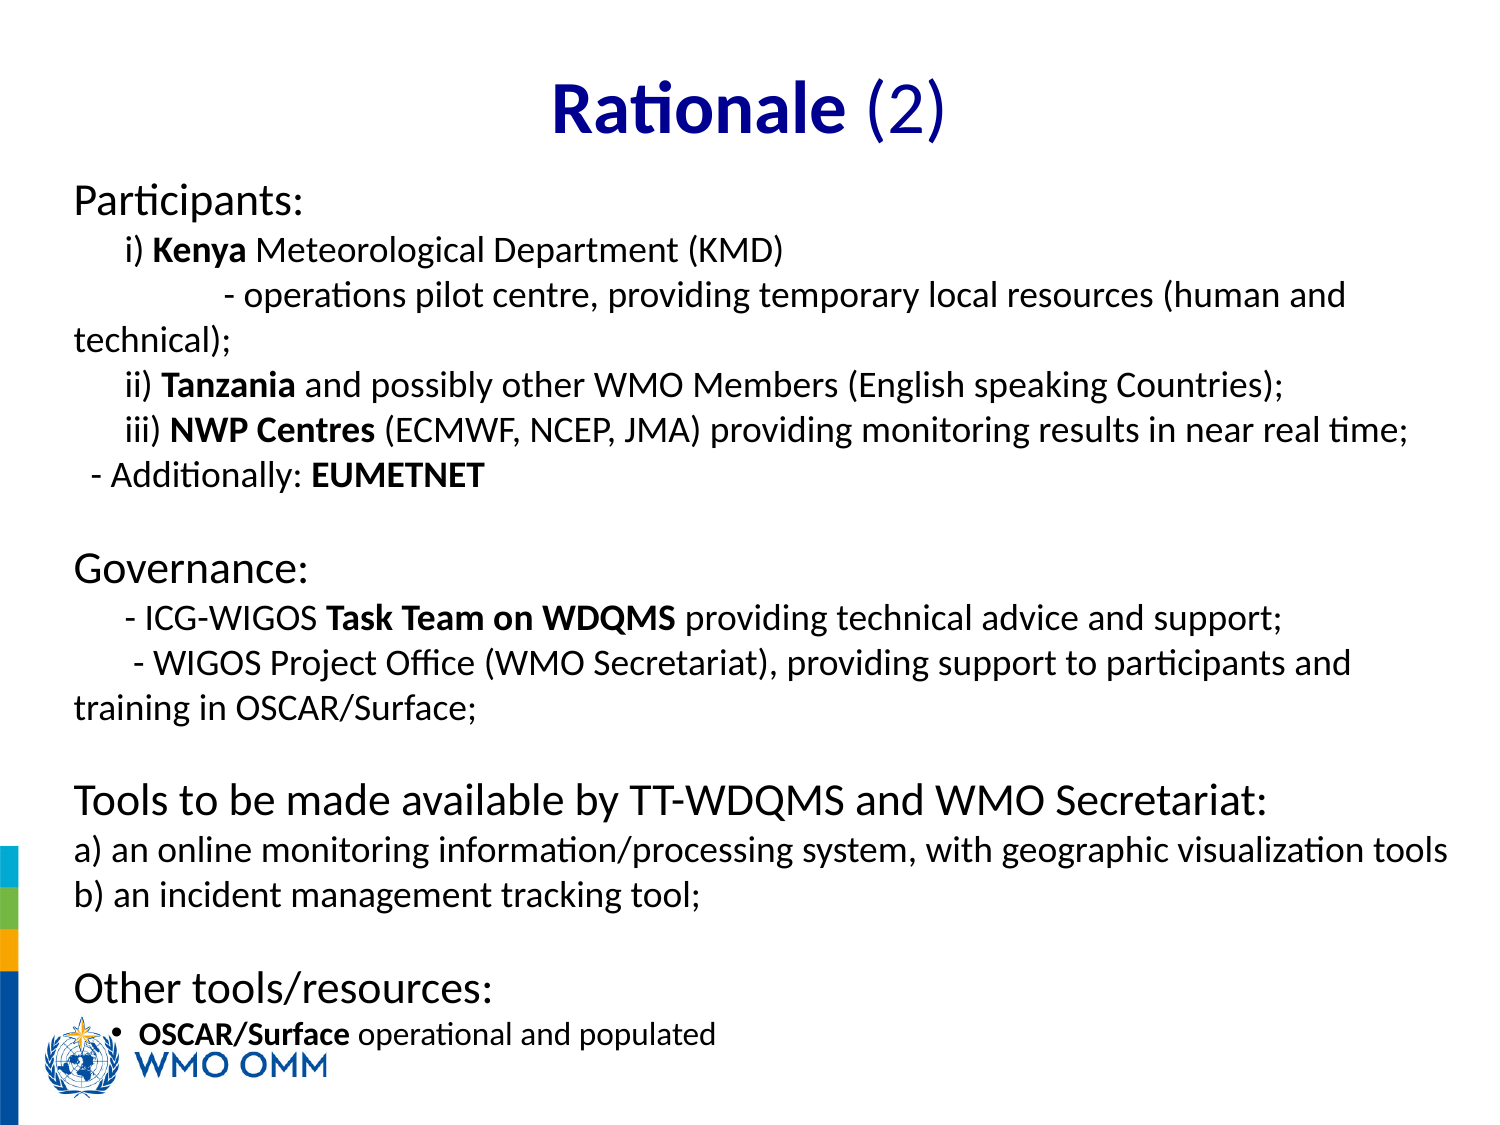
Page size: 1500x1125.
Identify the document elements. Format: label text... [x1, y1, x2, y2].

list Participants: i) Kenya Meteorological Department (KMD) - operations pilot centre, providing temporary local resources (human and technical); ii) Tanzania and possibly other WMO Members (English speaking Countries); iii) NWP Centres (ECMWF, NCEP, JMA) providing monitoring results in near real time; - Additionally: EUMETNET Governance: - ICG-WIGOS Task Team on WDQMS providing technical advice and support; - WIGOS Project Office (WMO Secretariat), providing support to participants and training in OSCAR/Surface; Tools to be made available by TT-WDQMS and WMO Secretariat: a) an online monitoring information/processing system, with geographic visualization tools b) an incident management tracking tool; Other tools/resources: OSCAR/Surface operational and populated [58, 162, 1469, 1025]
title Rationale (2) [75, 45, 1425, 162]
picture [0, 845, 327, 1125]
